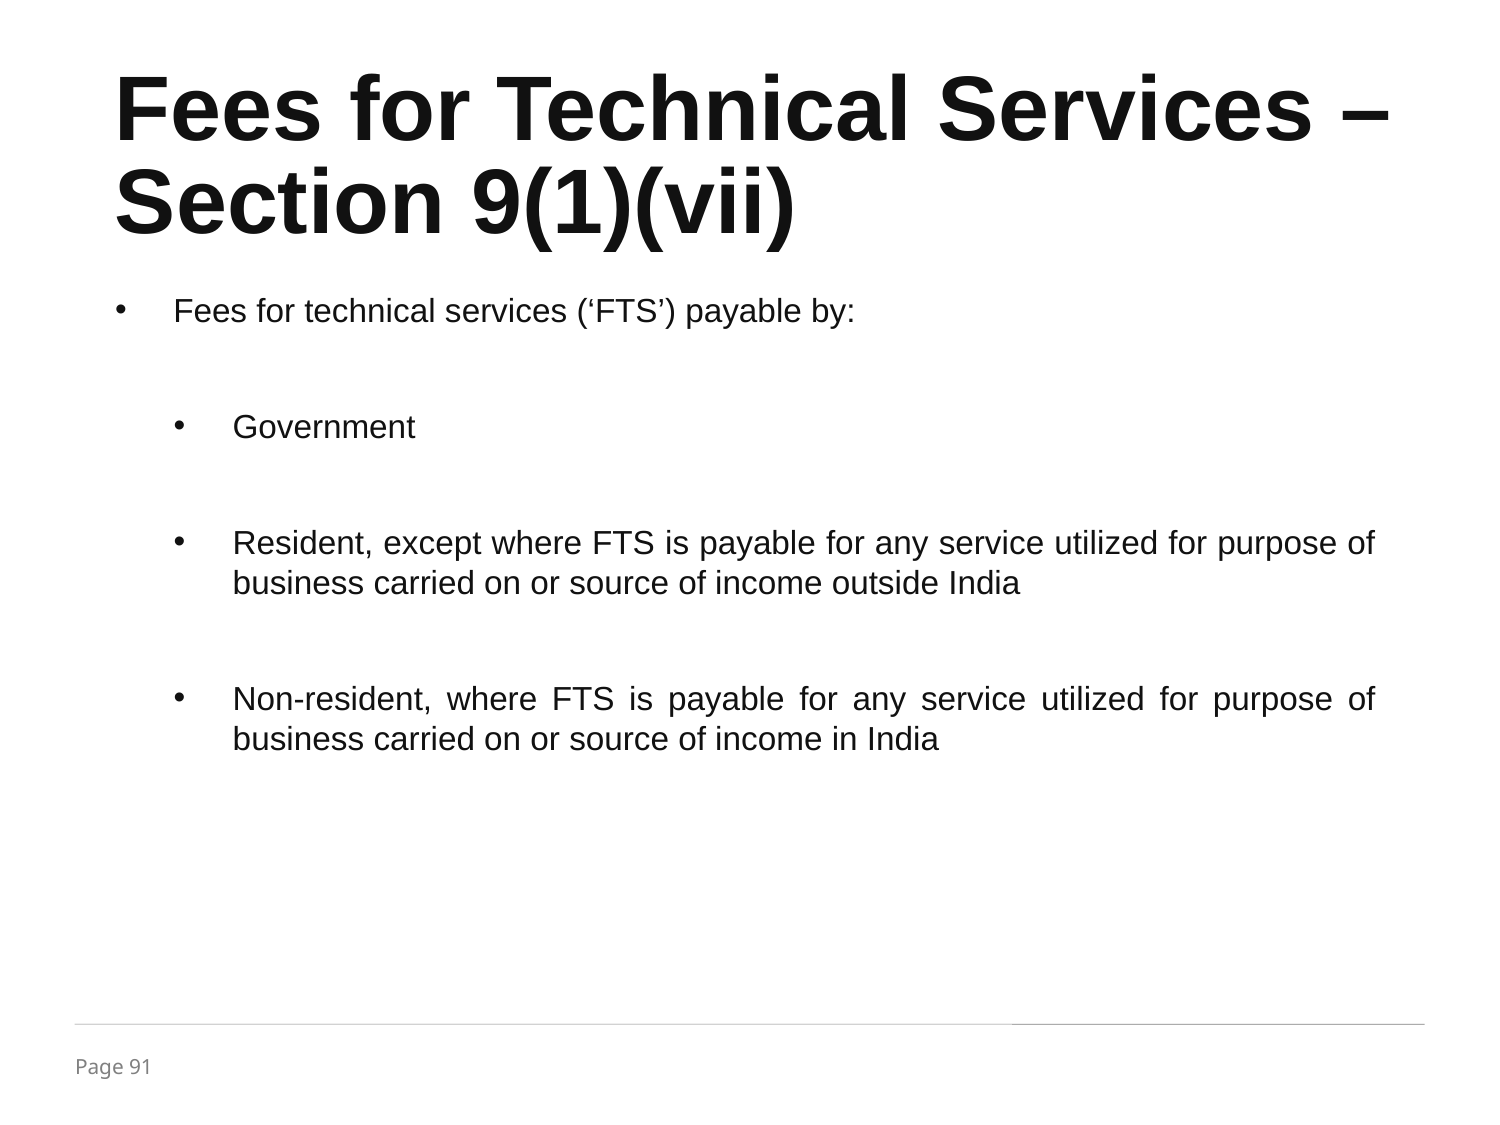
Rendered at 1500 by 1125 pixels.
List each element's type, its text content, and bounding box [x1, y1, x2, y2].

text_box Fees for Technical Services – Section 9(1)(vii) [100, 57, 1451, 200]
list Fees for technical services (‘FTS’) payable by: Government Resident, except where FTS is payable for any service utilized for purpose of business carried on or source of income outside India Non-resident, where FTS is payable for any service utilized for purpose of business carried on or source of income in India [41, 281, 1392, 1024]
